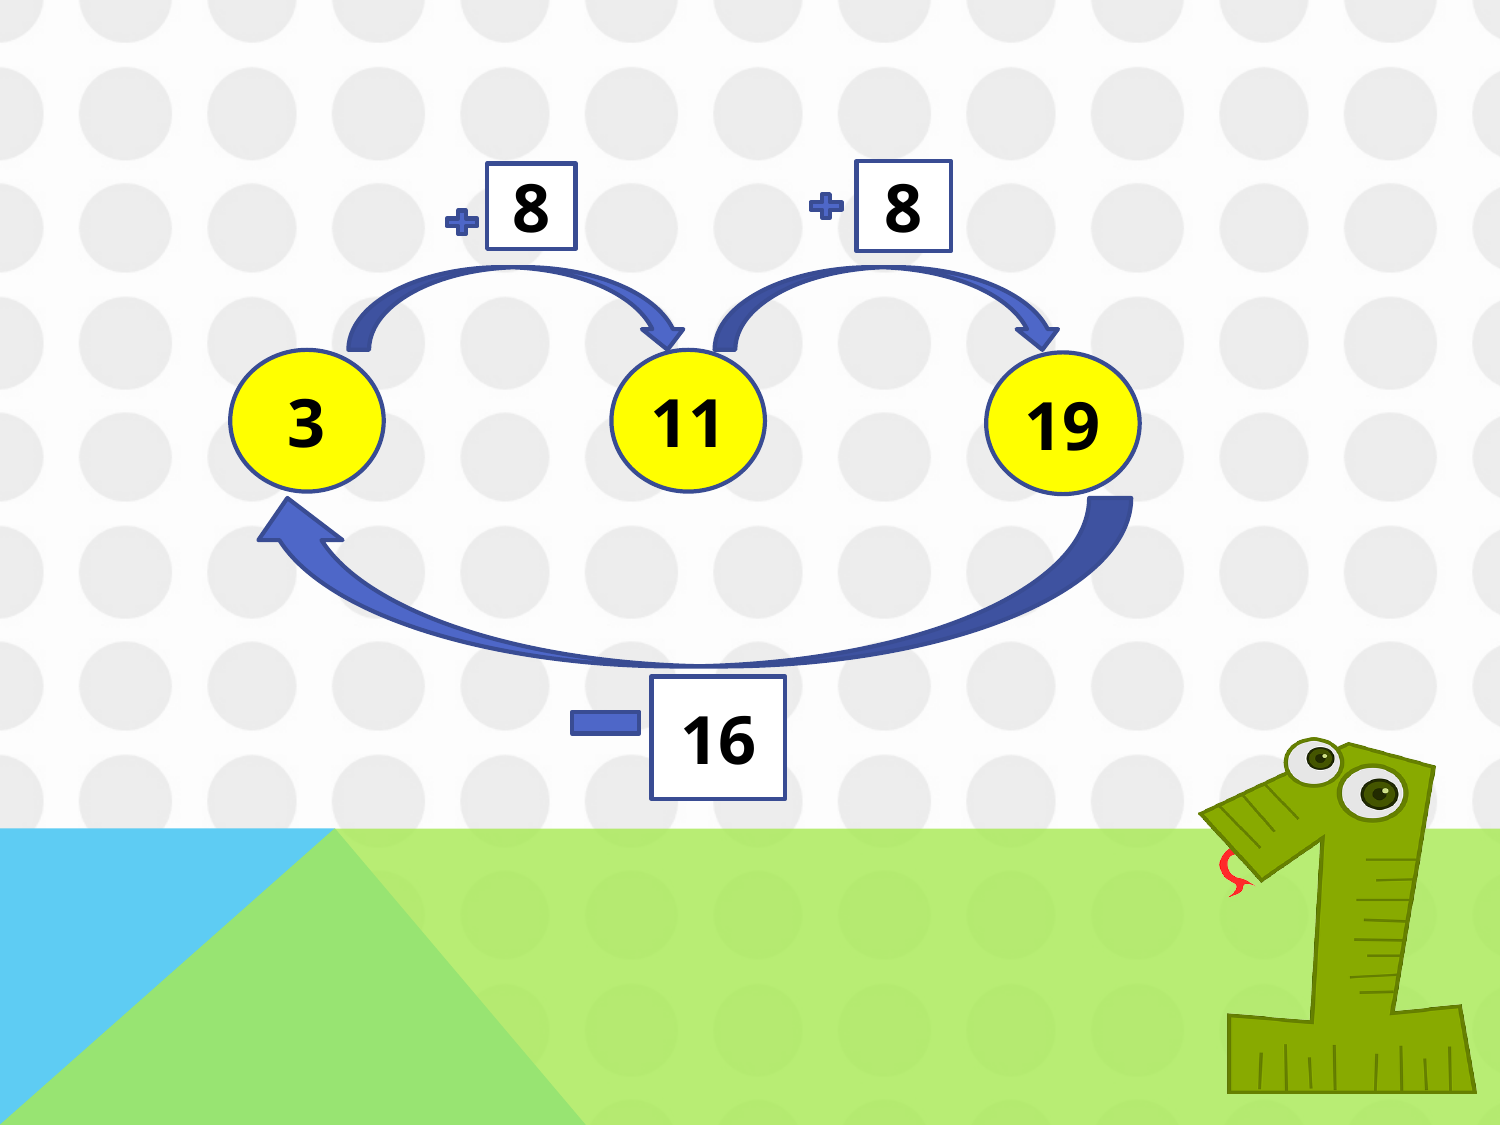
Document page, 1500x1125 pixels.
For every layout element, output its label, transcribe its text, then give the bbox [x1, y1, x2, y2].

picture [1198, 737, 1477, 1094]
text_box 11 [609, 347, 768, 494]
text_box [809, 192, 844, 220]
text_box [256, 495, 1134, 669]
text_box 8 [854, 159, 953, 253]
text_box [445, 208, 479, 236]
text_box [346, 265, 686, 352]
text_box 16 [649, 674, 787, 801]
text_box 19 [984, 350, 1142, 497]
text_box 8 [485, 161, 578, 251]
text_box 3 [228, 347, 386, 494]
text_box [712, 265, 1060, 352]
text_box [570, 710, 641, 736]
